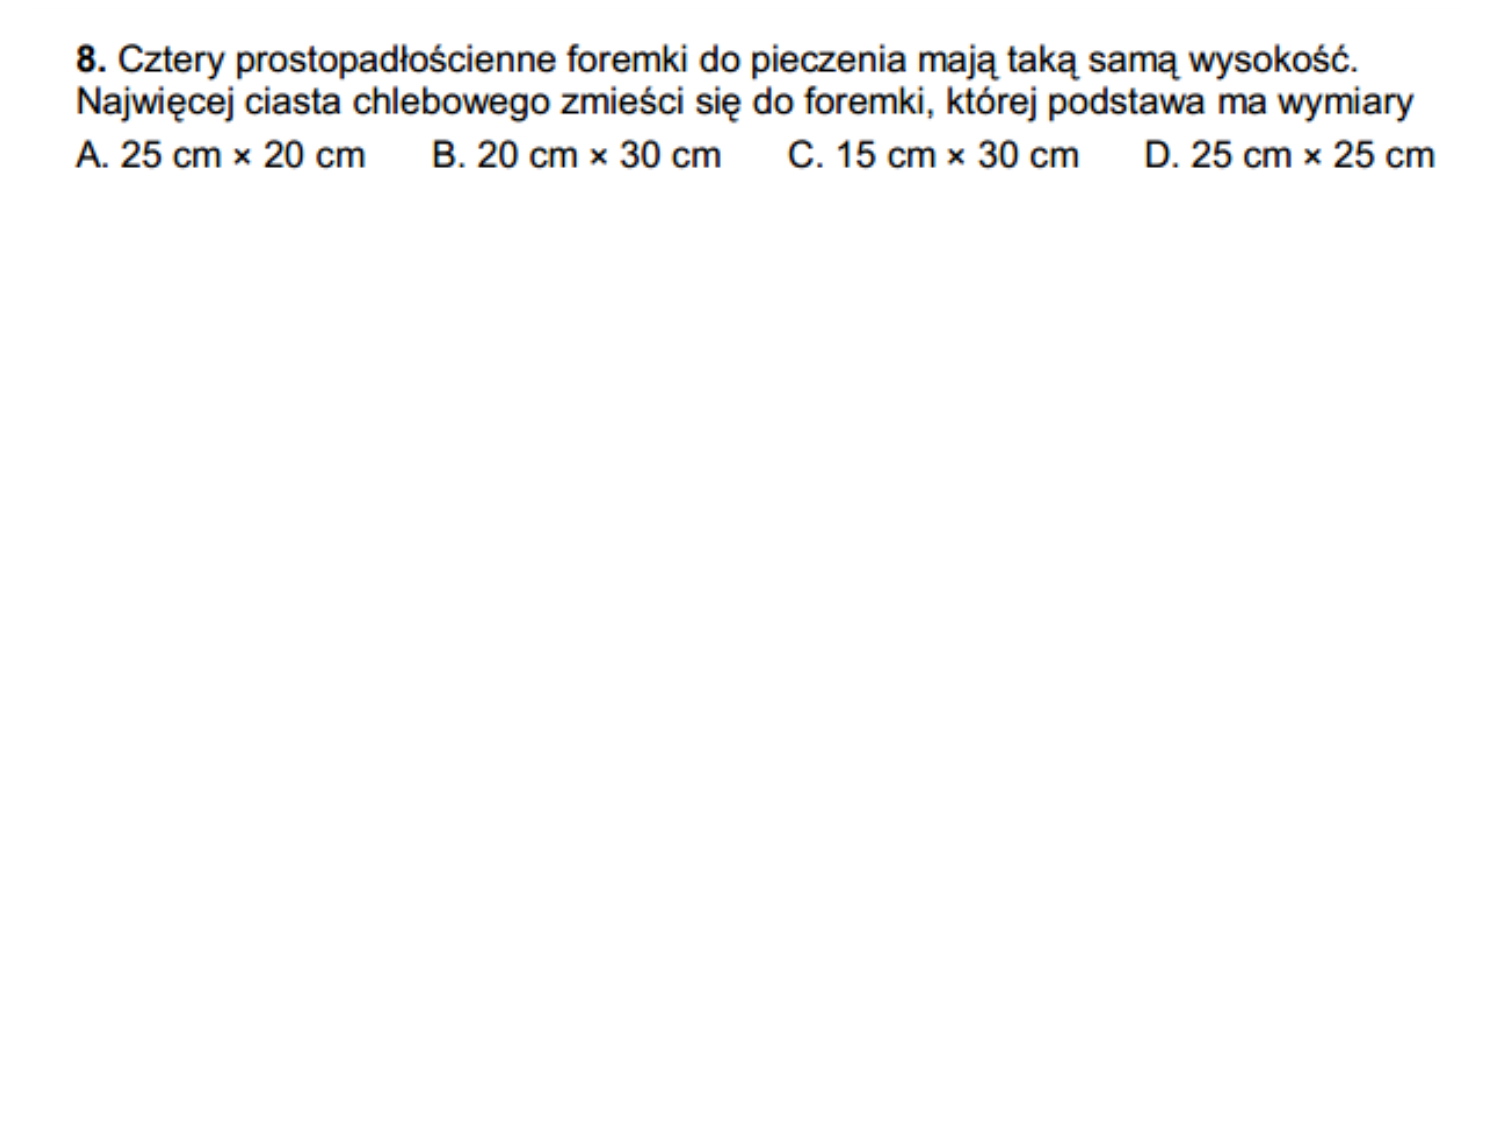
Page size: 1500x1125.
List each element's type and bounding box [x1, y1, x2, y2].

picture [34, 6, 1461, 189]
